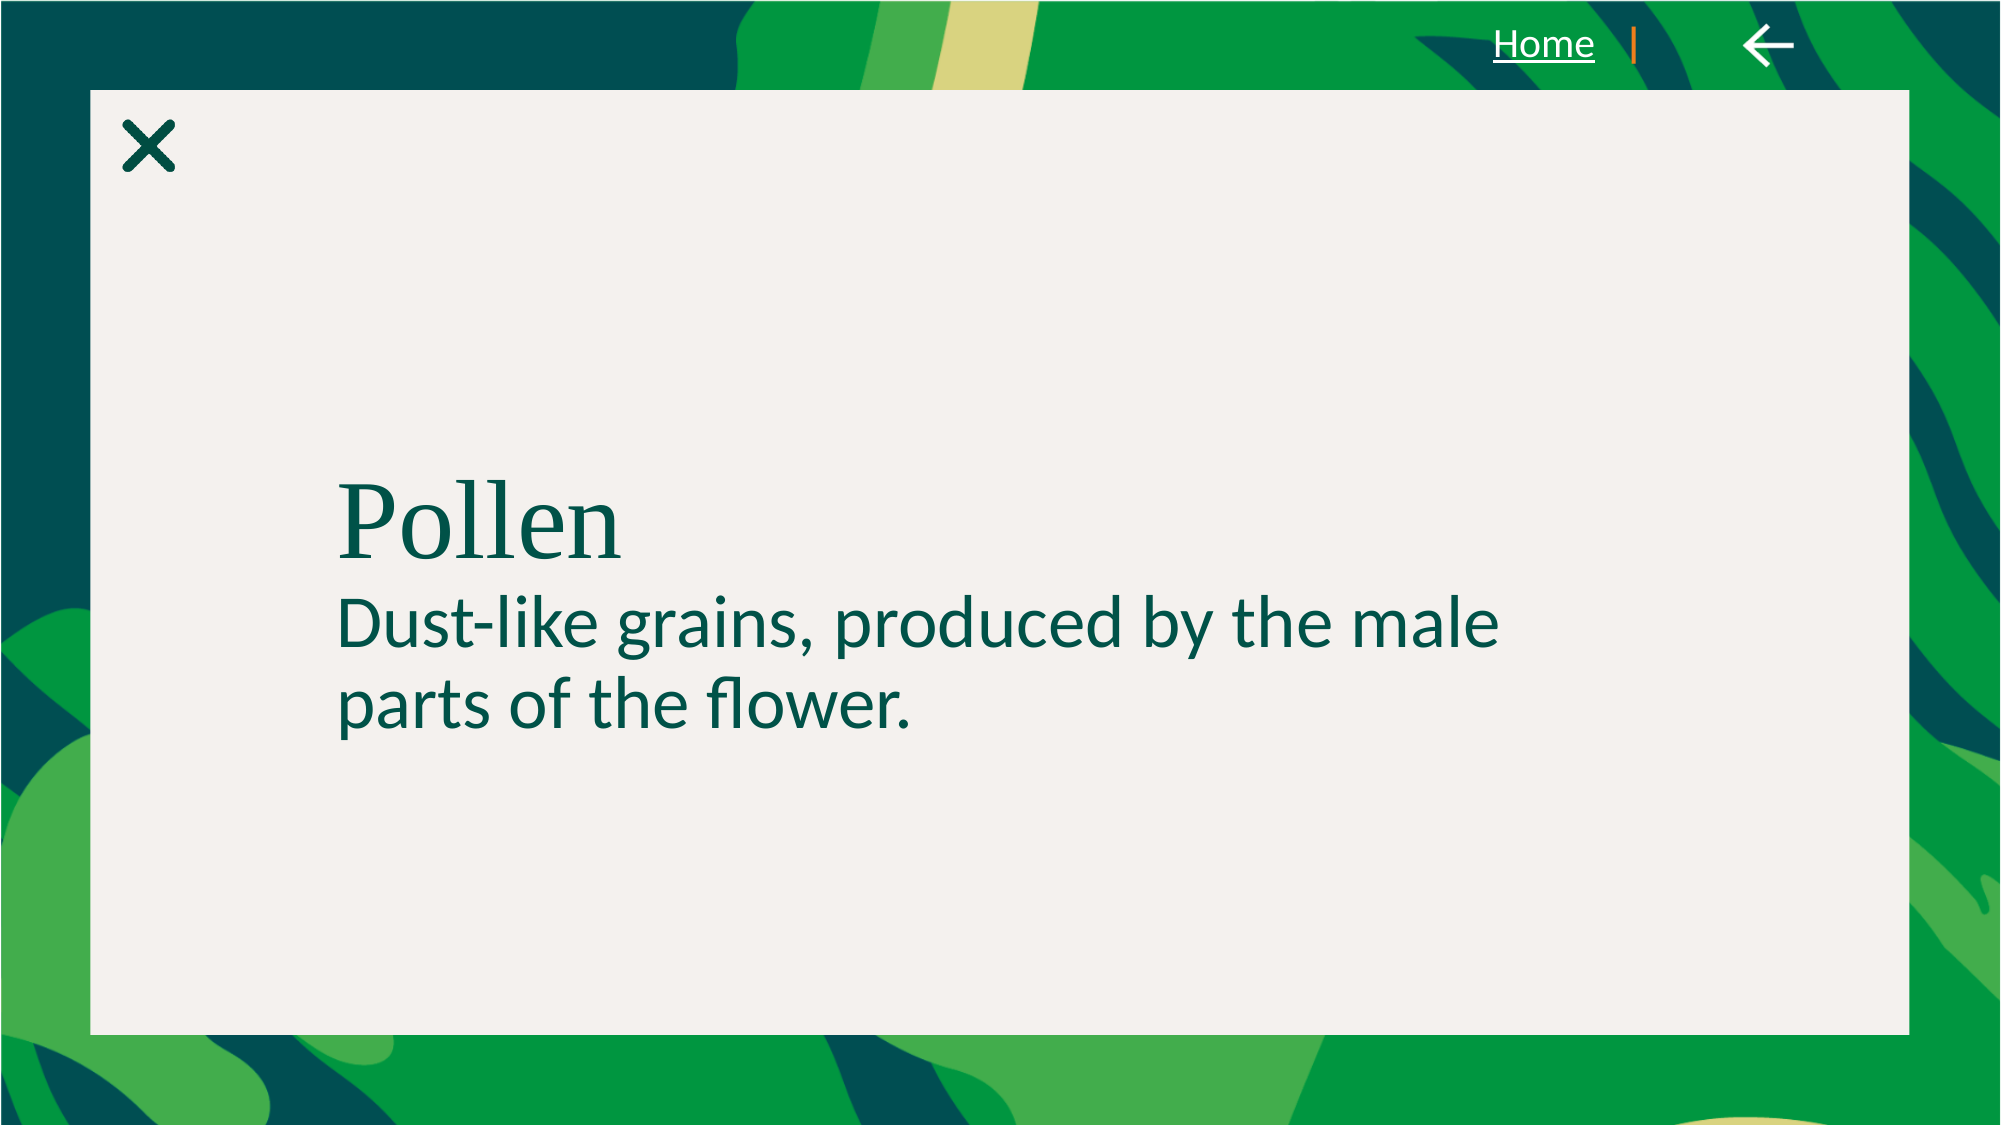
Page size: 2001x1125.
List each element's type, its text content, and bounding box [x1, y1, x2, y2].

text_box Home | [1563, 25, 1682, 74]
text_box [89, 89, 437, 1036]
text_box [1563, 89, 1911, 1036]
title Pollen Dust-like grains, produced by the male parts of the flower. [321, 262, 437, 752]
picture [3, 0, 2001, 1125]
